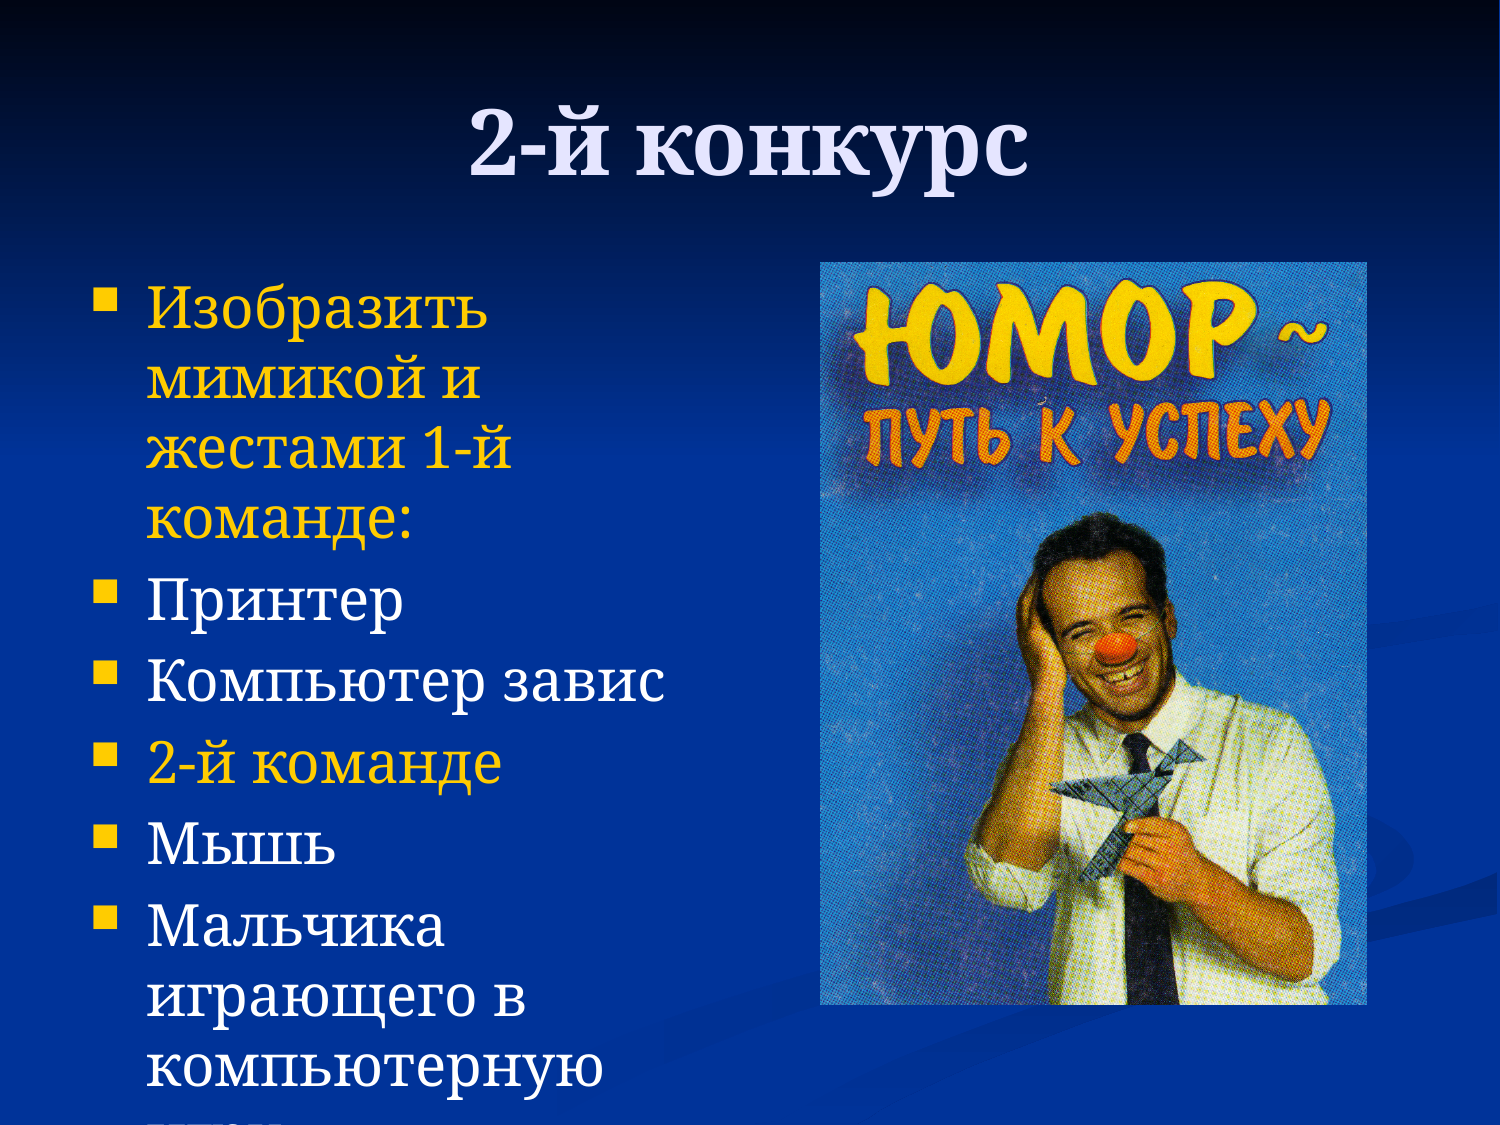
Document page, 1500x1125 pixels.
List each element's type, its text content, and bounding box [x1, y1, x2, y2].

list Изобразить мимикой и жестами 1-й команде: Принтер Компьютер завис 2-й команде Мышь Мальчика играющего в компьютерную игру [75, 262, 738, 1005]
title 2-й конкурс [75, 45, 1425, 233]
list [820, 262, 1367, 1005]
